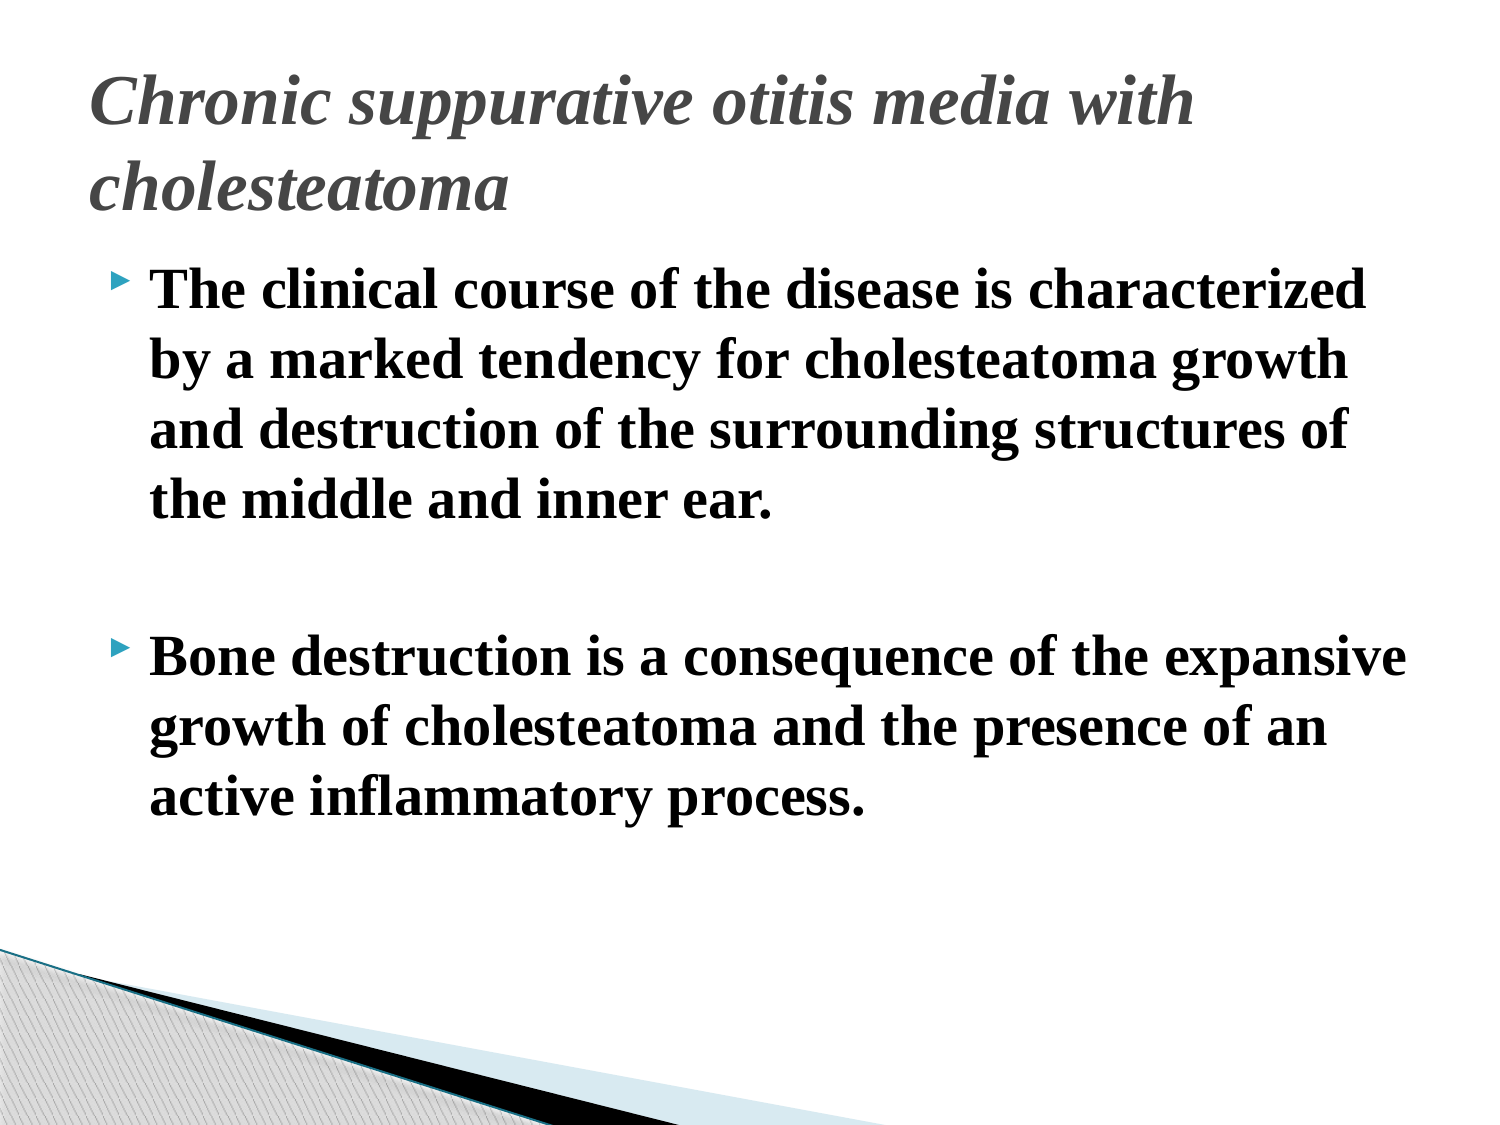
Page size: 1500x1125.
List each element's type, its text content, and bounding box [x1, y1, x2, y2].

list The clinical course of the disease is characterized by a marked tendency for cholesteatoma growth and destruction of the surrounding structures of the middle and inner ear. Bone destruction is a consequence of the expansive growth of cholesteatoma and the presence of an active inflammatory process. [75, 243, 1425, 986]
title Chronic suppurative otitis media with cholesteatoma [75, 45, 1425, 233]
